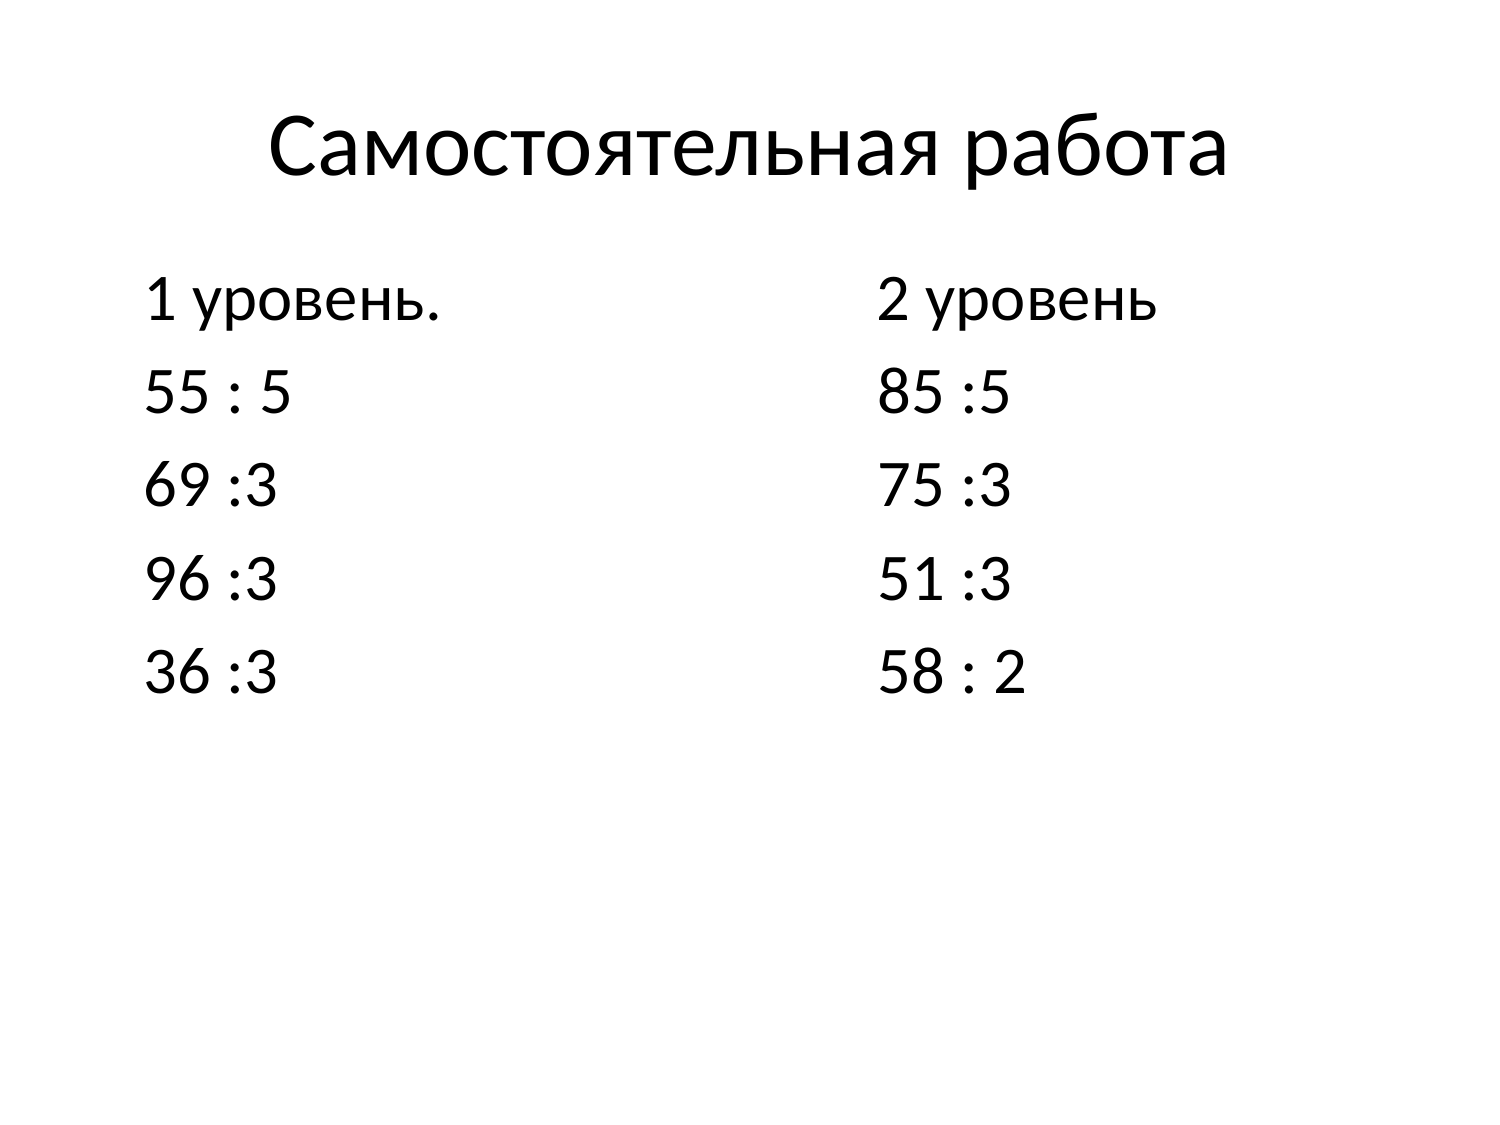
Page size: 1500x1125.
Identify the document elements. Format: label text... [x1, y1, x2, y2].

title Самостоятельная работа [75, 45, 1425, 233]
list 1 уровень. 2 уровень 55 : 5 85 :5 69 :3 75 :3 96 :3 51 :3 36 :3 58 : 2 [128, 246, 1479, 994]
